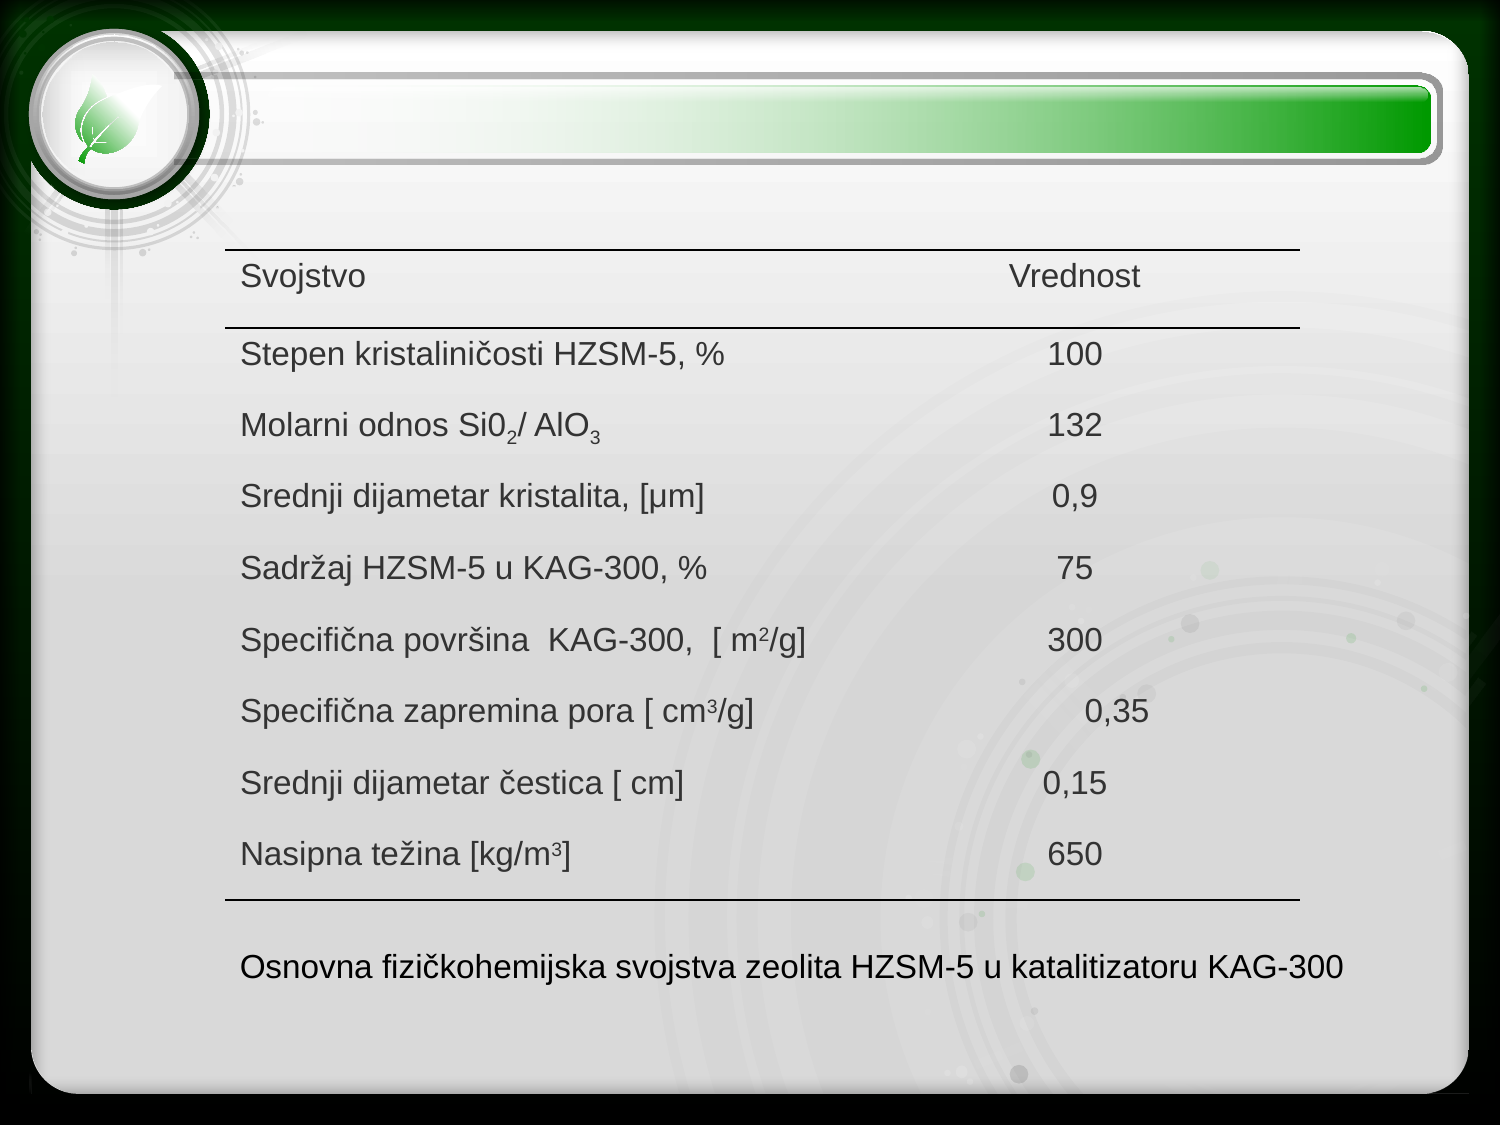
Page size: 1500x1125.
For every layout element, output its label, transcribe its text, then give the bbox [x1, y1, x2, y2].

table_cell 300 [850, 614, 1300, 686]
table_cell Srednji dijametar kristalita, [μm] [225, 470, 850, 542]
table_cell Stepen kristaliničosti HZSM-5, % [225, 329, 850, 399]
table_cell 75 [850, 542, 1300, 614]
table_cell 0,15 [850, 757, 1300, 828]
table_cell Molarni odnos Si02/ AlO3 [225, 399, 850, 470]
table_cell Specifična površina KAG-300, [ m2/g] [225, 614, 850, 686]
table_cell 100 [850, 329, 1300, 399]
table_cell Srednji dijametar čestica [ cm] [225, 757, 850, 828]
text_box Osnovna fizičkohemijska svojstva zeolita HZSM-5 u katalitizatoru KAG-300 [225, 937, 1375, 993]
table_cell 0,35 [850, 686, 1300, 757]
table_cell 132 [850, 399, 1300, 470]
table_header Svojstvo [225, 251, 850, 327]
table_cell 0,9 [850, 470, 1300, 542]
table_cell Specifična zapremina pora [ cm3/g] [225, 686, 850, 757]
table_cell Nasipna težina [kg/m3] [225, 828, 850, 899]
table_cell 650 [850, 828, 1300, 899]
table_header Vrednost [850, 251, 1300, 327]
table_cell Sadržaj HZSM-5 u KAG-300, % [225, 542, 850, 614]
